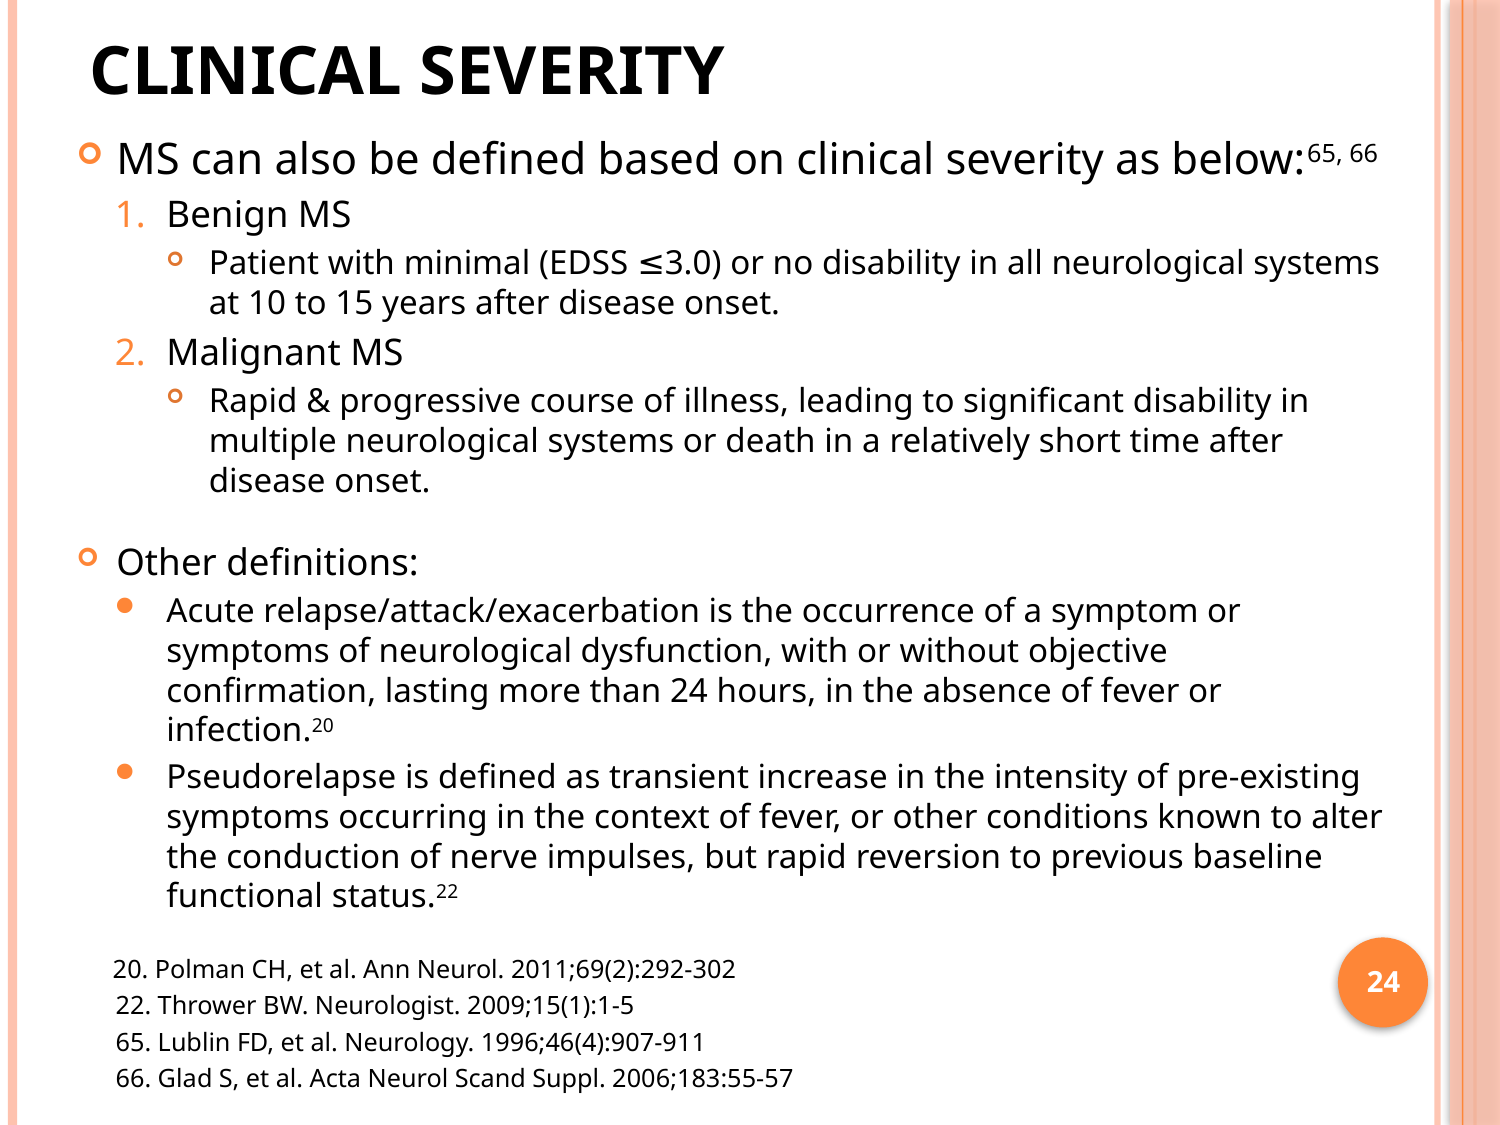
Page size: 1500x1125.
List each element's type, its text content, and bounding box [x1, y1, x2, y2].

slide_number 24 [1333, 940, 1434, 1027]
list MS can also be defined based on clinical severity as below:65, 66 Benign MS Patient with minimal (EDSS ≤3.0) or no disability in all neurological systems at 10 to 15 years after disease onset. Malignant MS Rapid & progressive course of illness, leading to significant disability in multiple neurological systems or death in a relatively short time after disease onset. Other definitions: Acute relapse/attack/exacerbation is the occurrence of a symptom or symptoms of neurological dysfunction, with or without objective confirmation, lasting more than 24 hours, in the absence of fever or infection.20 Pseudorelapse is defined as transient increase in the intensity of pre-existing symptoms occurring in the context of fever, or other conditions known to alter the conduction of nerve impulses, but rapid reversion to previous baseline functional status.22 20. Polman CH, et al. Ann Neurol. 2011;69(2):292-302 22. Thrower BW. Neurologist. 2009;15(1):1-5 65. Lublin FD, et al. Neurology. 1996;46(4):907-911 66. Glad S, et al. Acta Neurol Scand Suppl. 2006;183:55-57 [61, 123, 1403, 1121]
title Clinical severity [75, 3, 1300, 116]
